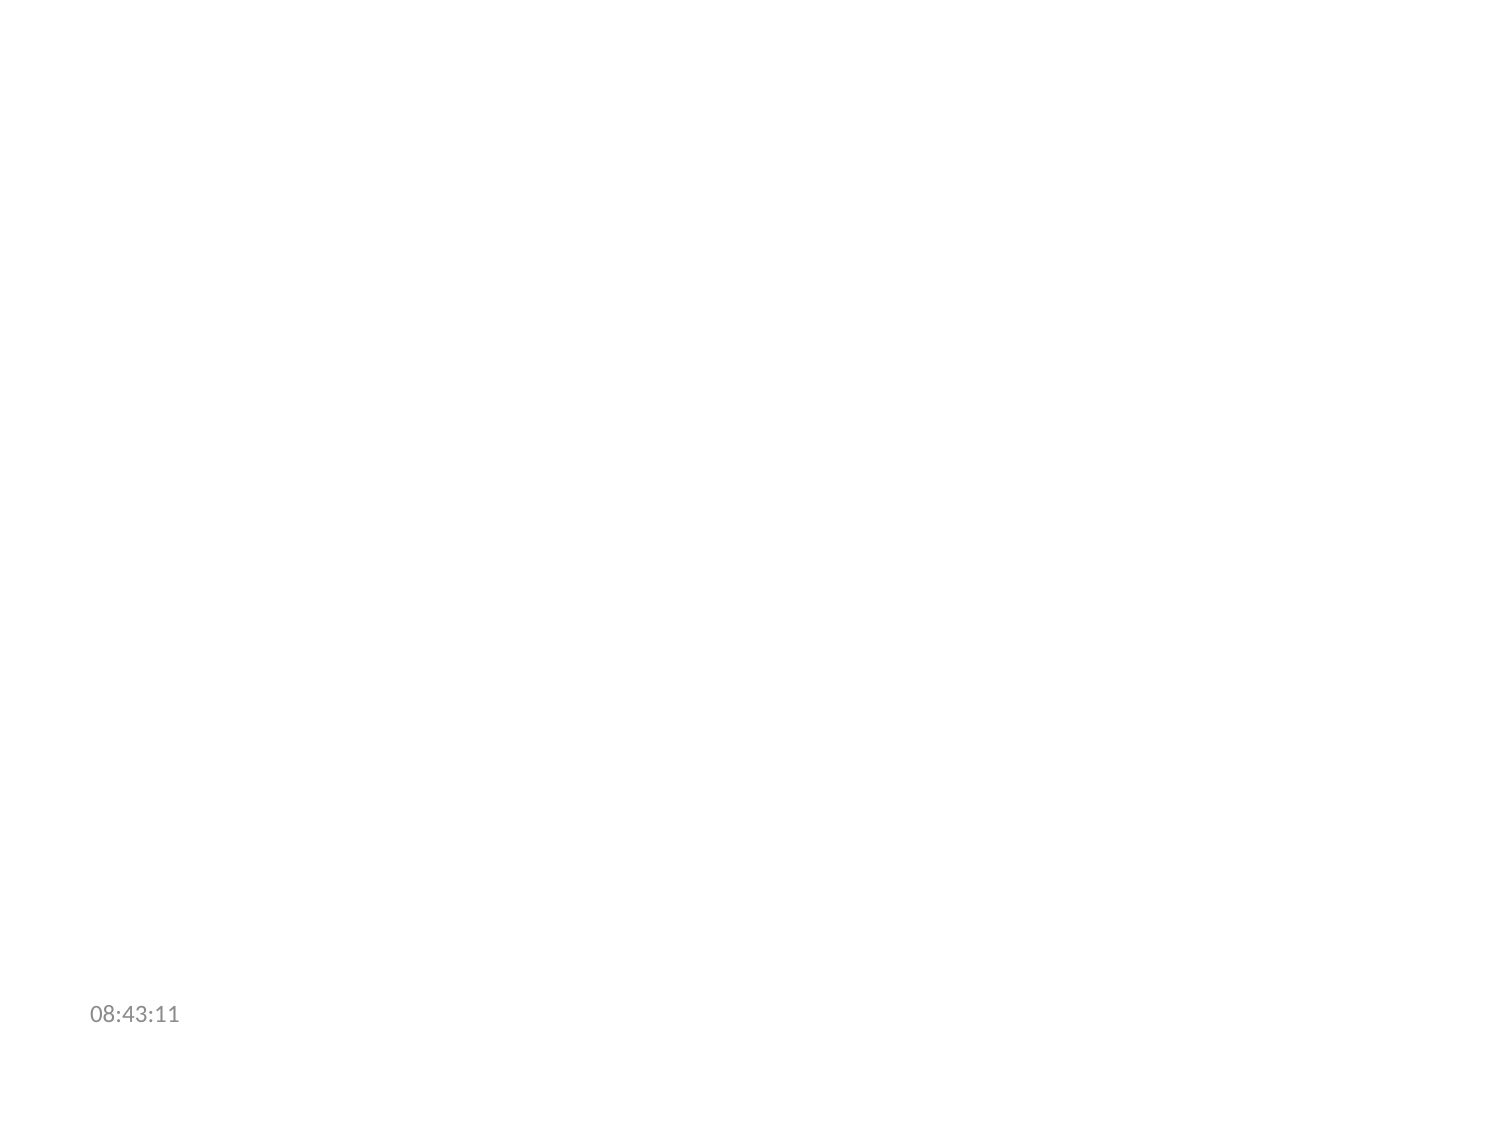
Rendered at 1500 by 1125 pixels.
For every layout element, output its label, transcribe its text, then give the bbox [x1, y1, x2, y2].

text_box 15:35:09 [75, 982, 425, 1043]
